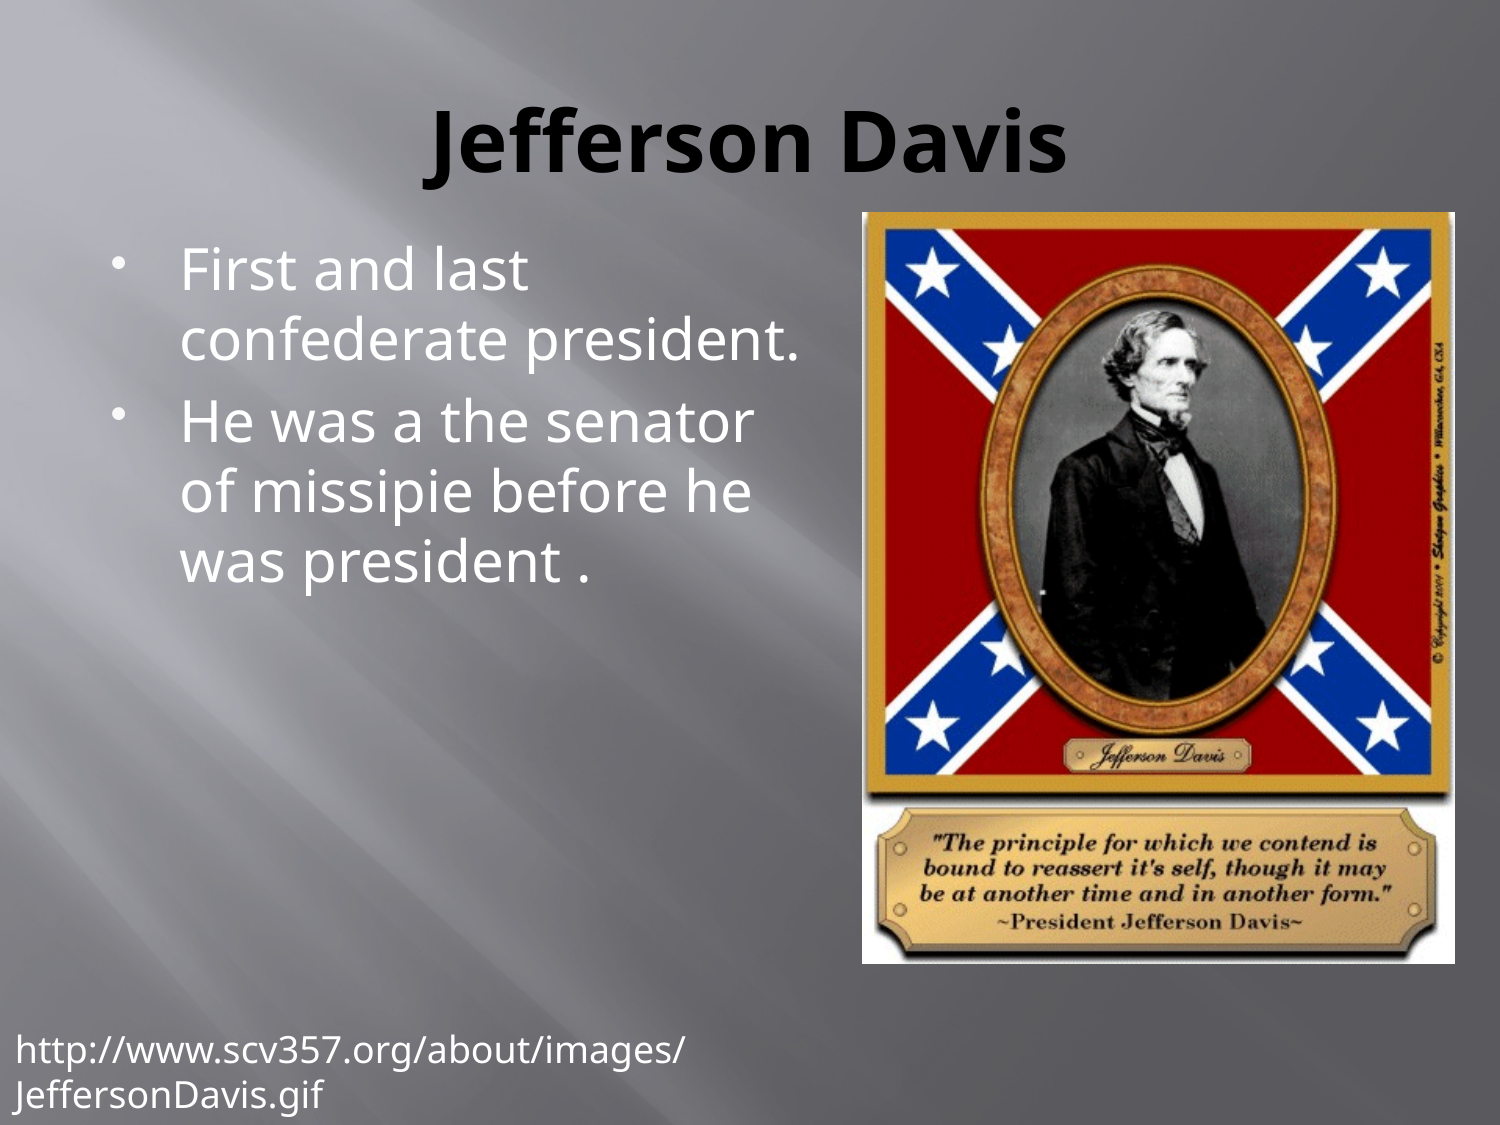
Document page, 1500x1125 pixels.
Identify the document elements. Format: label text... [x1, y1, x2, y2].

title Jefferson Davis [75, 45, 1425, 233]
picture [862, 212, 1455, 965]
list First and last confederate president. He was a the senator of missipie before he was president . [75, 224, 825, 813]
text_box http://www.scv357.org/about/images/JeffersonDavis.gif [0, 1018, 750, 1124]
